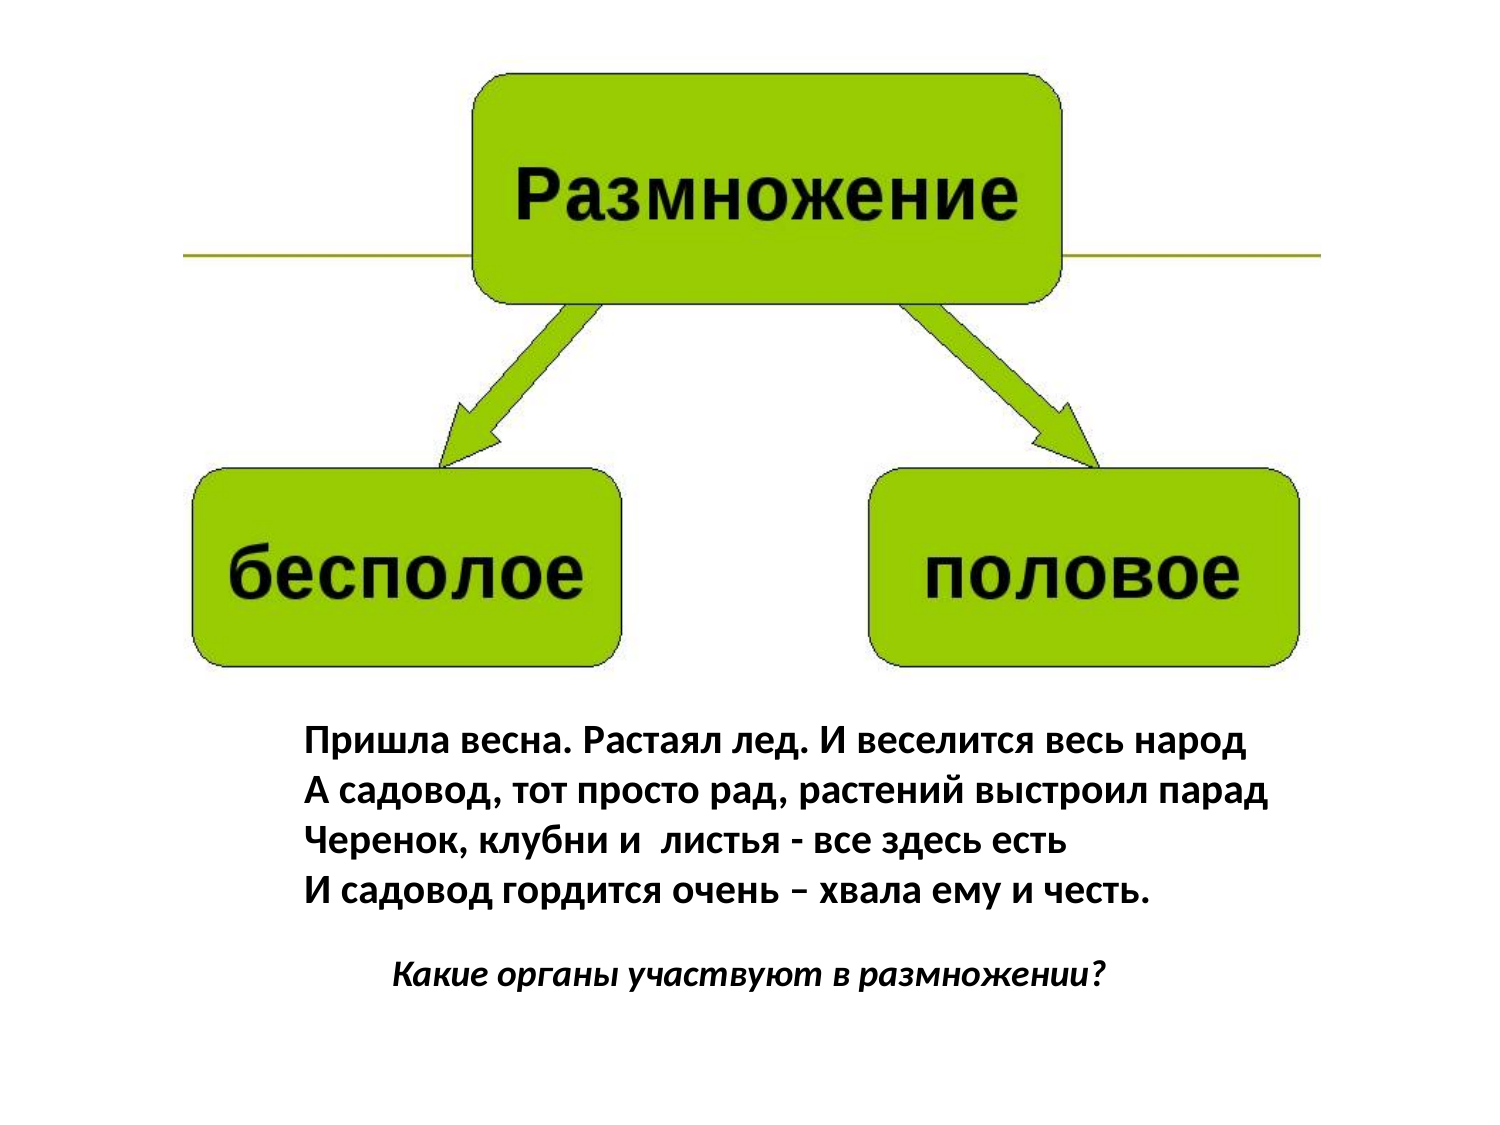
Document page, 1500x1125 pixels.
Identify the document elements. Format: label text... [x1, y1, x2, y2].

text_box Пришла весна. Растаял лед. И веселится весь народ А садовод, тот просто рад, растений выстроил парад Черенок, клубни и листья - все здесь есть И садовод гордится очень – хвала ему и честь. [289, 704, 1286, 970]
picture [182, 53, 1322, 680]
text_box Какие органы участвуют в размножении? [377, 970, 1128, 1002]
